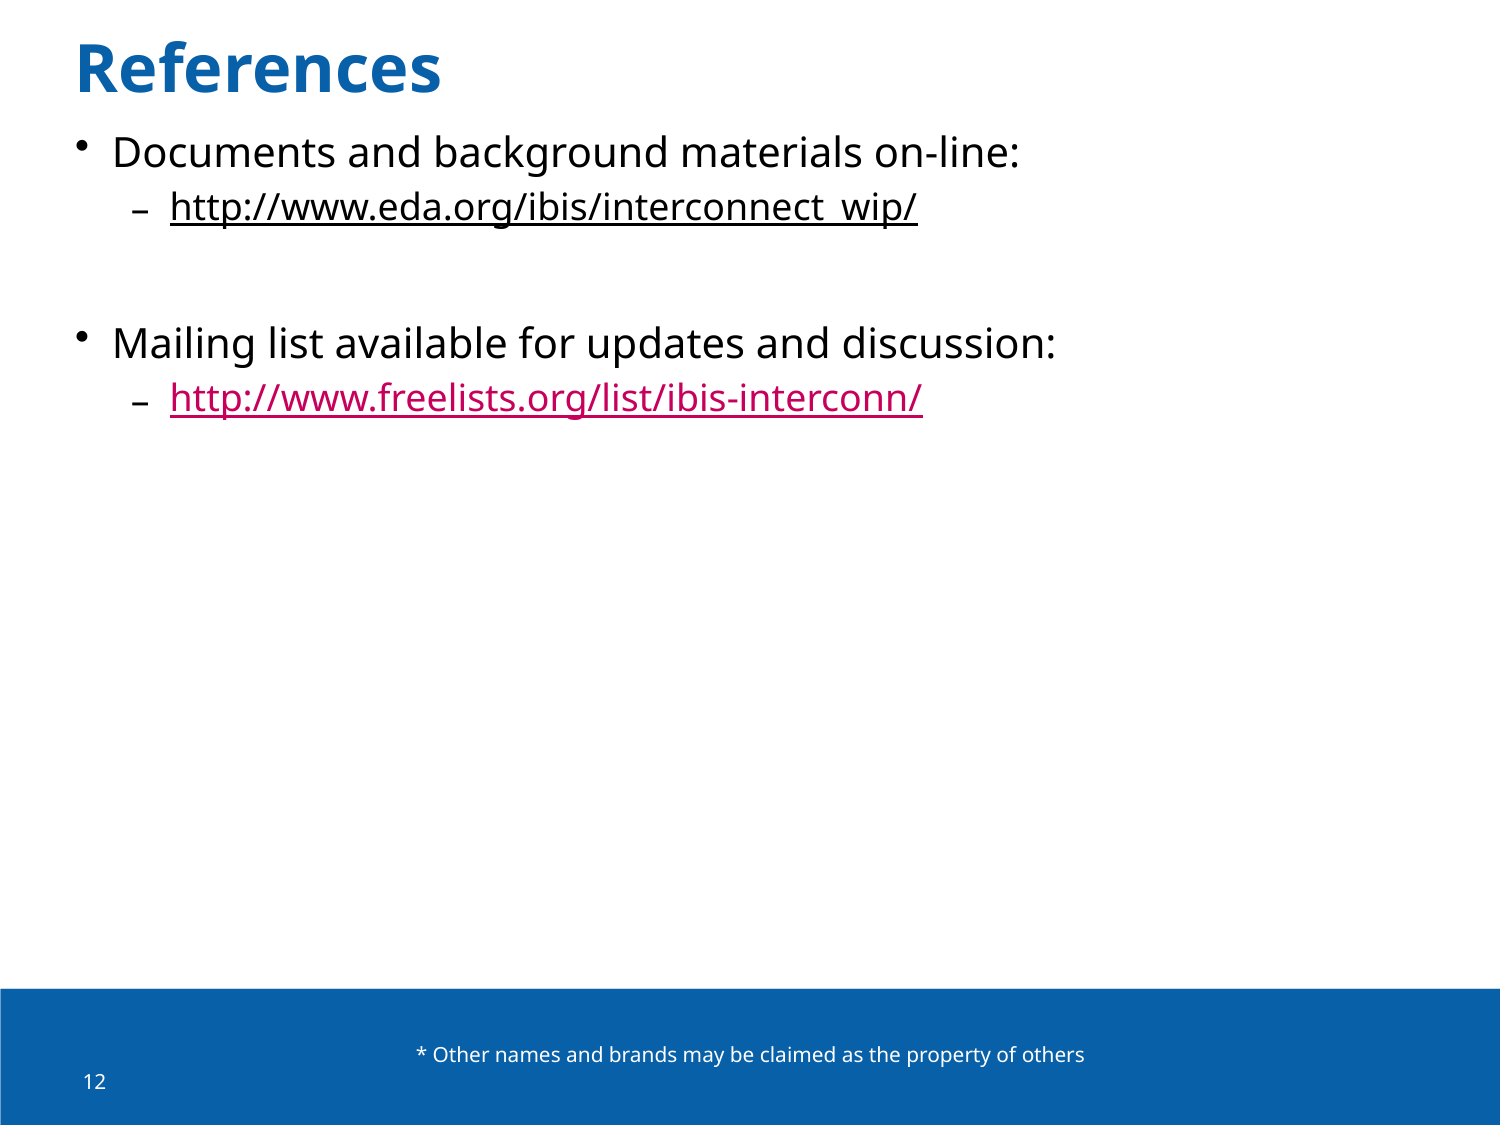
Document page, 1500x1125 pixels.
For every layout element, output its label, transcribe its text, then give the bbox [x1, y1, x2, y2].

title References [74, 25, 1427, 173]
list Documents and background materials on-line: http://www.eda.org/ibis/interconnect_wip/ Mailing list available for updates and discussion: http://www.freelists.org/list/ibis-interconn/ [74, 125, 1426, 1006]
